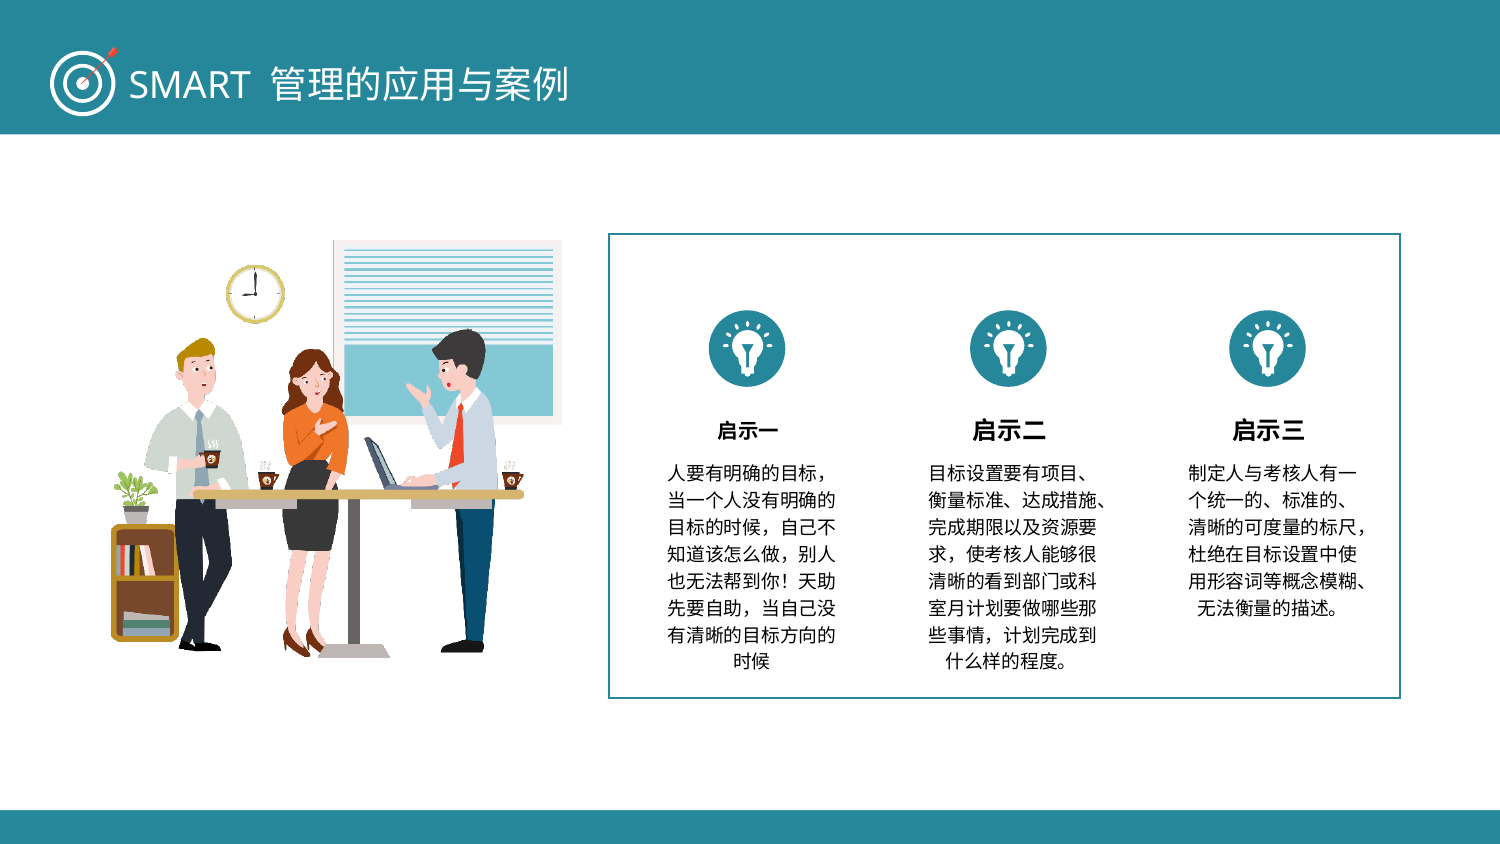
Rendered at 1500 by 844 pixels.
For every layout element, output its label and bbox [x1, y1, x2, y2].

picture [71, 209, 601, 739]
text_box [608, 234, 1400, 698]
